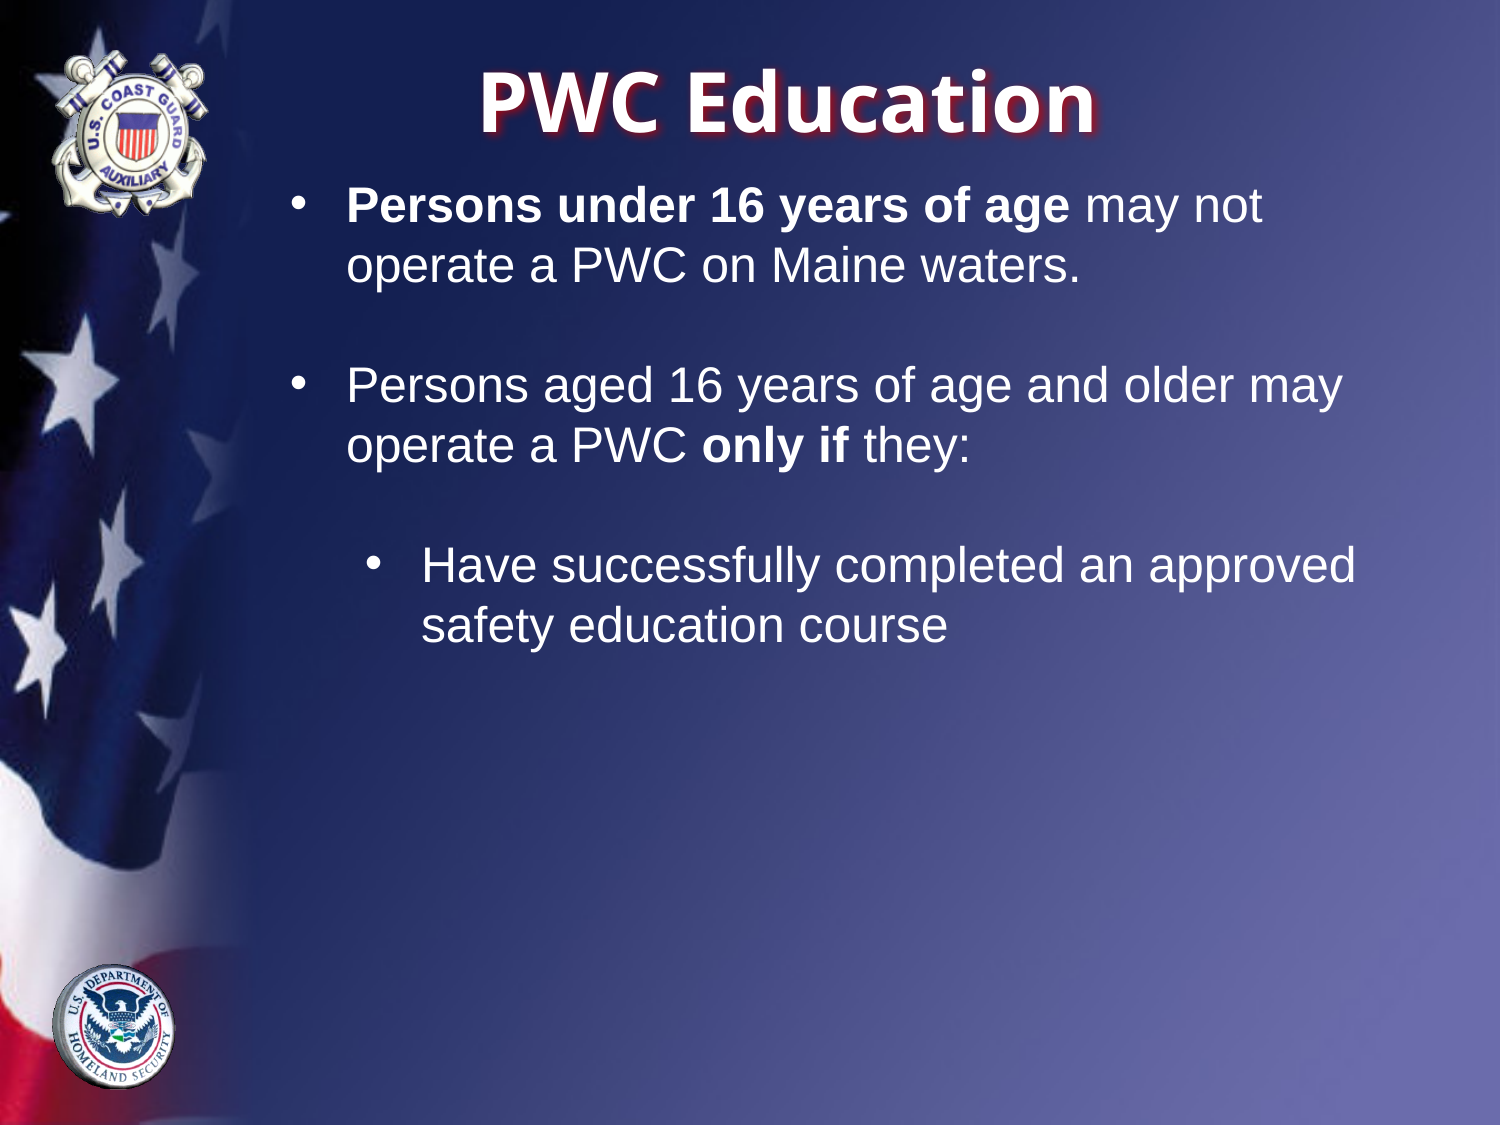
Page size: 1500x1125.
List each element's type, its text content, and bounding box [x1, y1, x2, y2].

text_box [249, 149, 1475, 485]
picture [0, 0, 1500, 1125]
title PWC Education [343, 33, 1232, 149]
text_box Persons under 16 years of age may not operate a PWC on Maine waters. Persons aged 16 years of age and older may operate a PWC only if they: Have successfully completed an approved safety education course [274, 164, 1388, 840]
